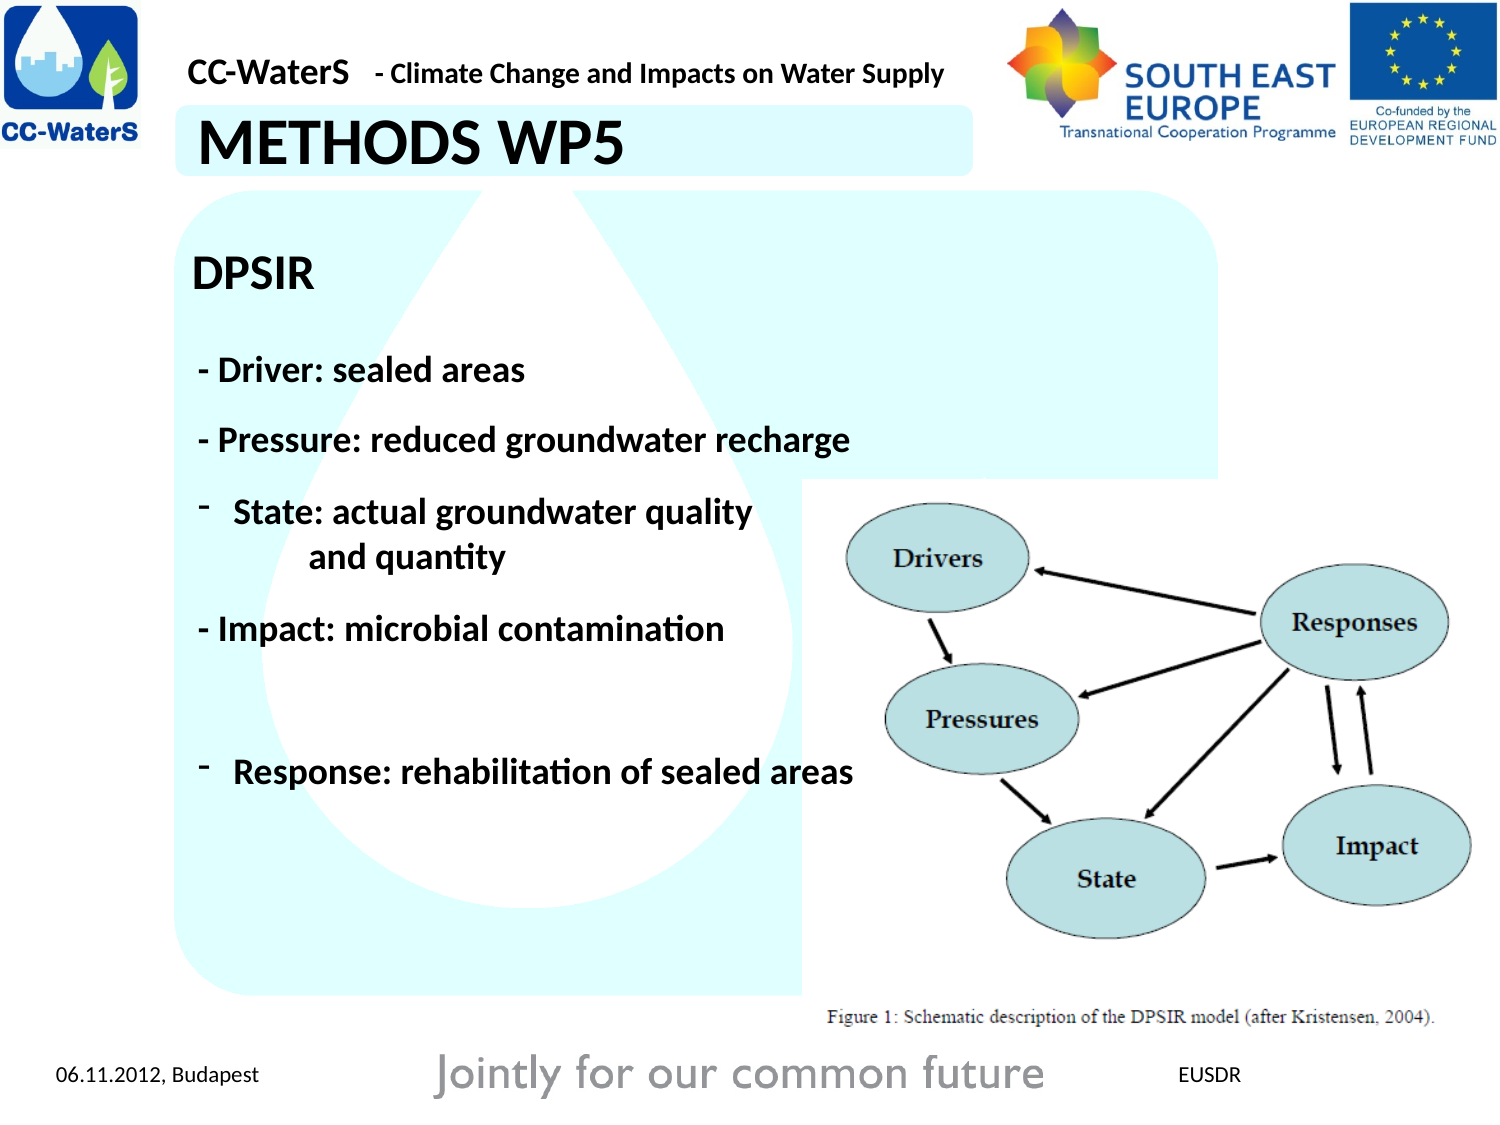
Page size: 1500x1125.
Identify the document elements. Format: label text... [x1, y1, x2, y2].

picture [1347, 0, 1500, 148]
text_box METHODS WP5 [183, 90, 643, 185]
text_box DPSIR [177, 231, 1447, 307]
text_box Response: rehabilitation of sealed areas [183, 739, 797, 800]
picture [0, 0, 141, 149]
picture [433, 479, 1500, 1099]
text_box - Driver: sealed areas [183, 337, 1376, 398]
picture [1007, 8, 1336, 141]
text_box - Impact: microbial contamination [183, 596, 797, 656]
text_box State: actual groundwater quality and quantity [183, 479, 801, 585]
text_box - Pressure: reduced groundwater recharge [183, 407, 1376, 467]
